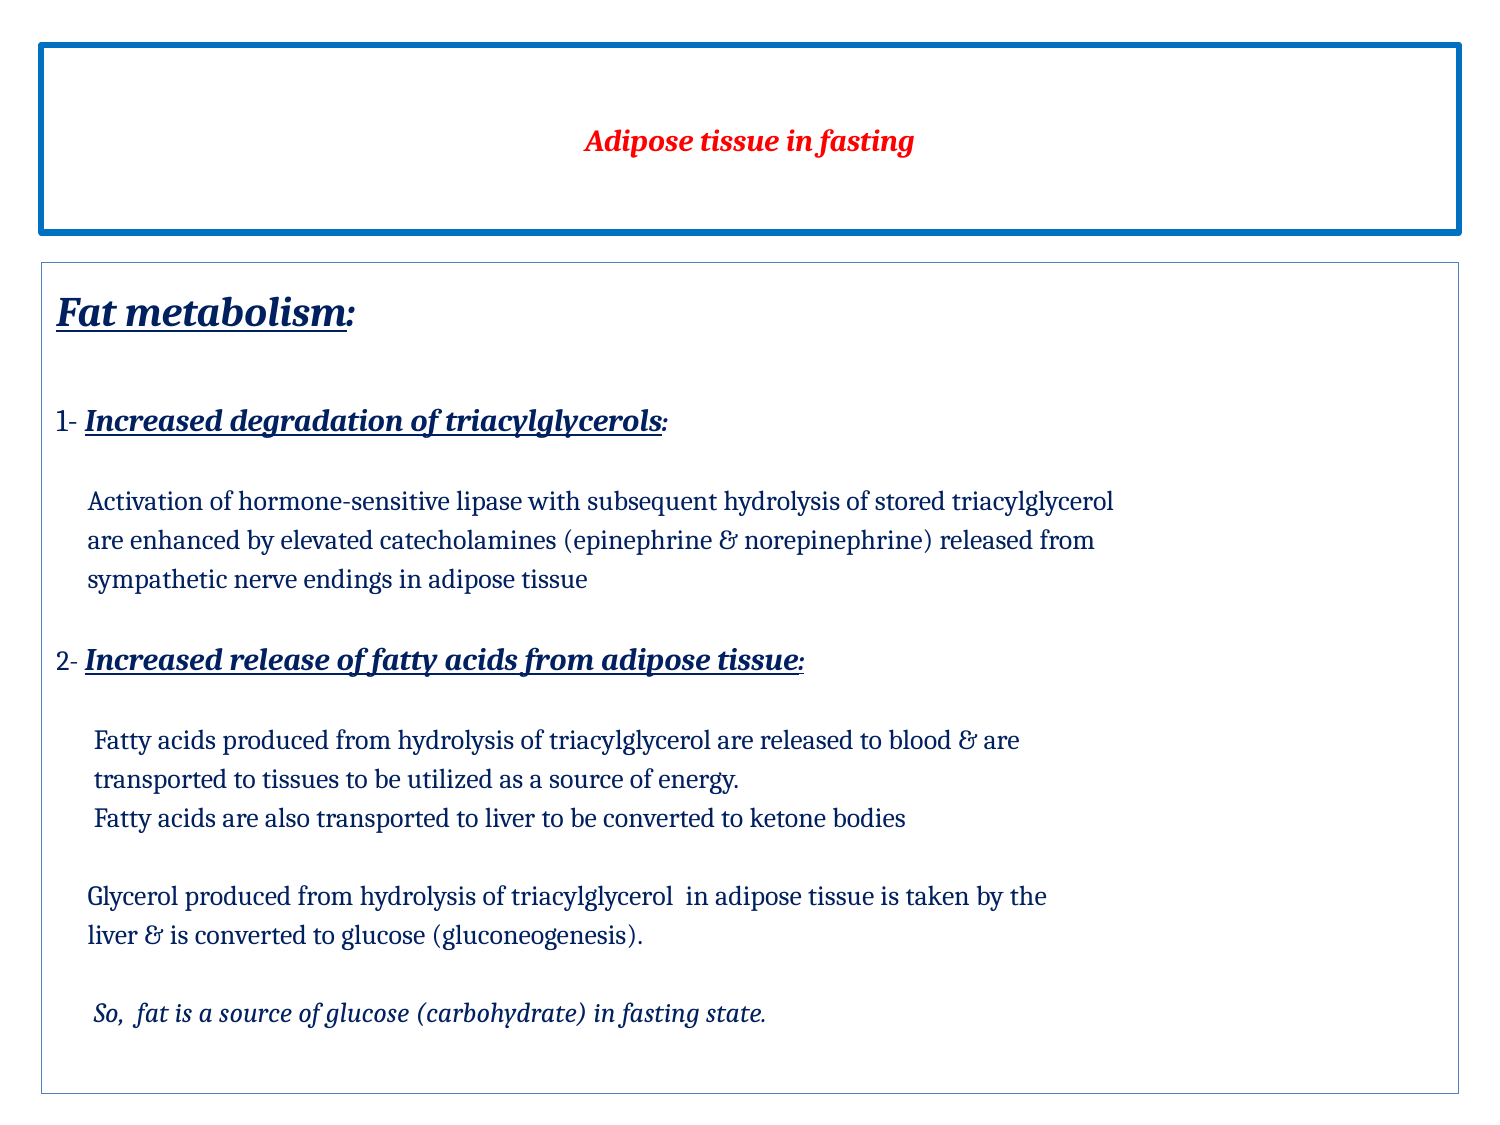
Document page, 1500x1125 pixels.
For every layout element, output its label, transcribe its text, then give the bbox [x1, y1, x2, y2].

title Adipose tissue in fasting [41, 45, 1459, 233]
list Fat metabolism: 1- Increased degradation of triacylglycerols: Activation of hormone-sensitive lipase with subsequent hydrolysis of stored triacylglycerol are enhanced by elevated catecholamines (epinephrine & norepinephrine) released from sympathetic nerve endings in adipose tissue 2- Increased release of fatty acids from adipose tissue: Fatty acids produced from hydrolysis of triacylglycerol are released to blood & are transported to tissues to be utilized as a source of energy. Fatty acids are also transported to liver to be converted to ketone bodies Glycerol produced from hydrolysis of triacylglycerol in adipose tissue is taken by the liver & is converted to glucose (gluconeogenesis). So, fat is a source of glucose (carbohydrate) in fasting state. [41, 262, 1459, 1094]
